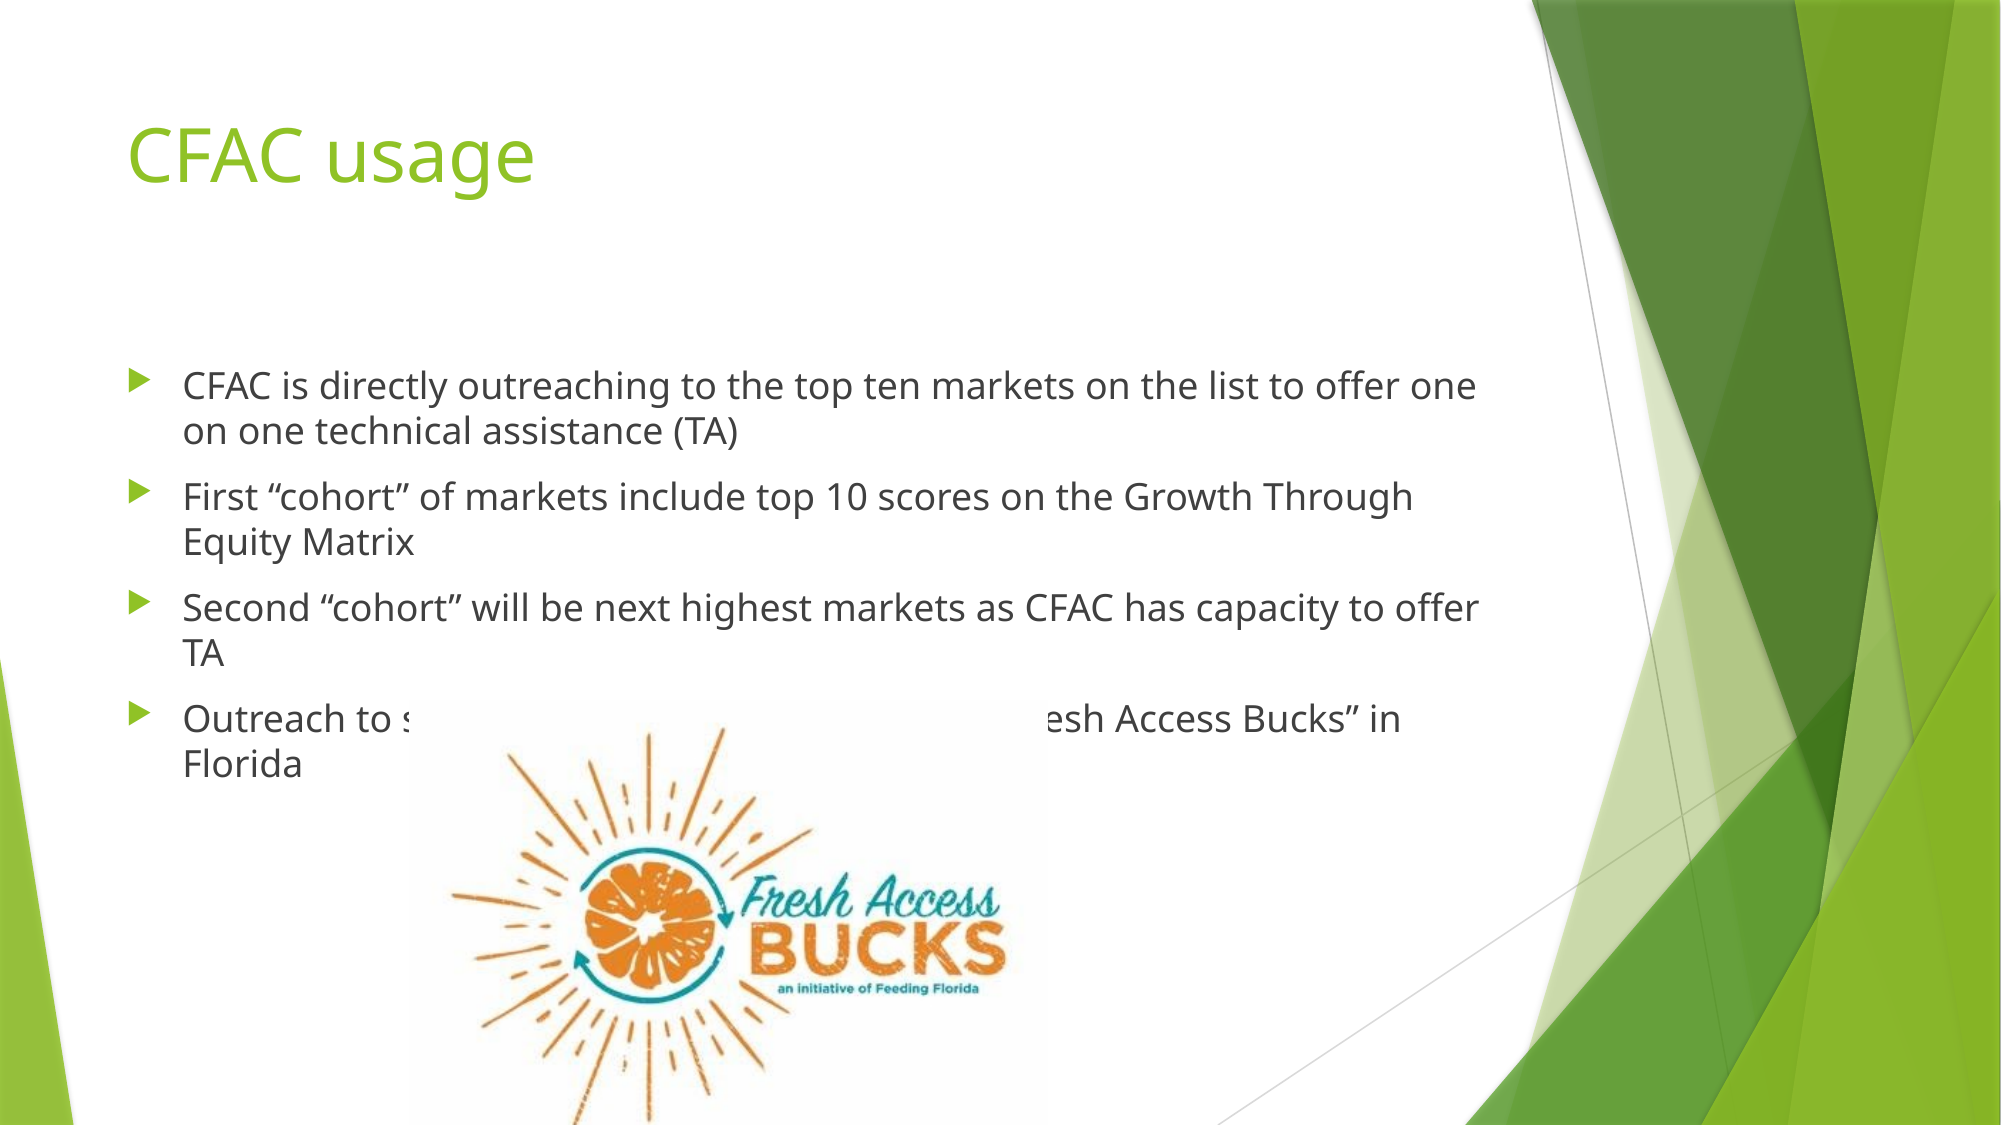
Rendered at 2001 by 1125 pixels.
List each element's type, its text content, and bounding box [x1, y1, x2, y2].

picture [408, 699, 1048, 1125]
list CFAC is directly outreaching to the top ten markets on the list to offer one on one technical assistance (TA) First “cohort” of markets include top 10 scores on the Growth Through Equity Matrix Second “cohort” will be next highest markets as CFAC has capacity to offer TA Outreach to similar SNAP enhancing program “Fresh Access Bucks” in Florida [111, 354, 1522, 992]
title CFAC usage [111, 99, 1522, 317]
